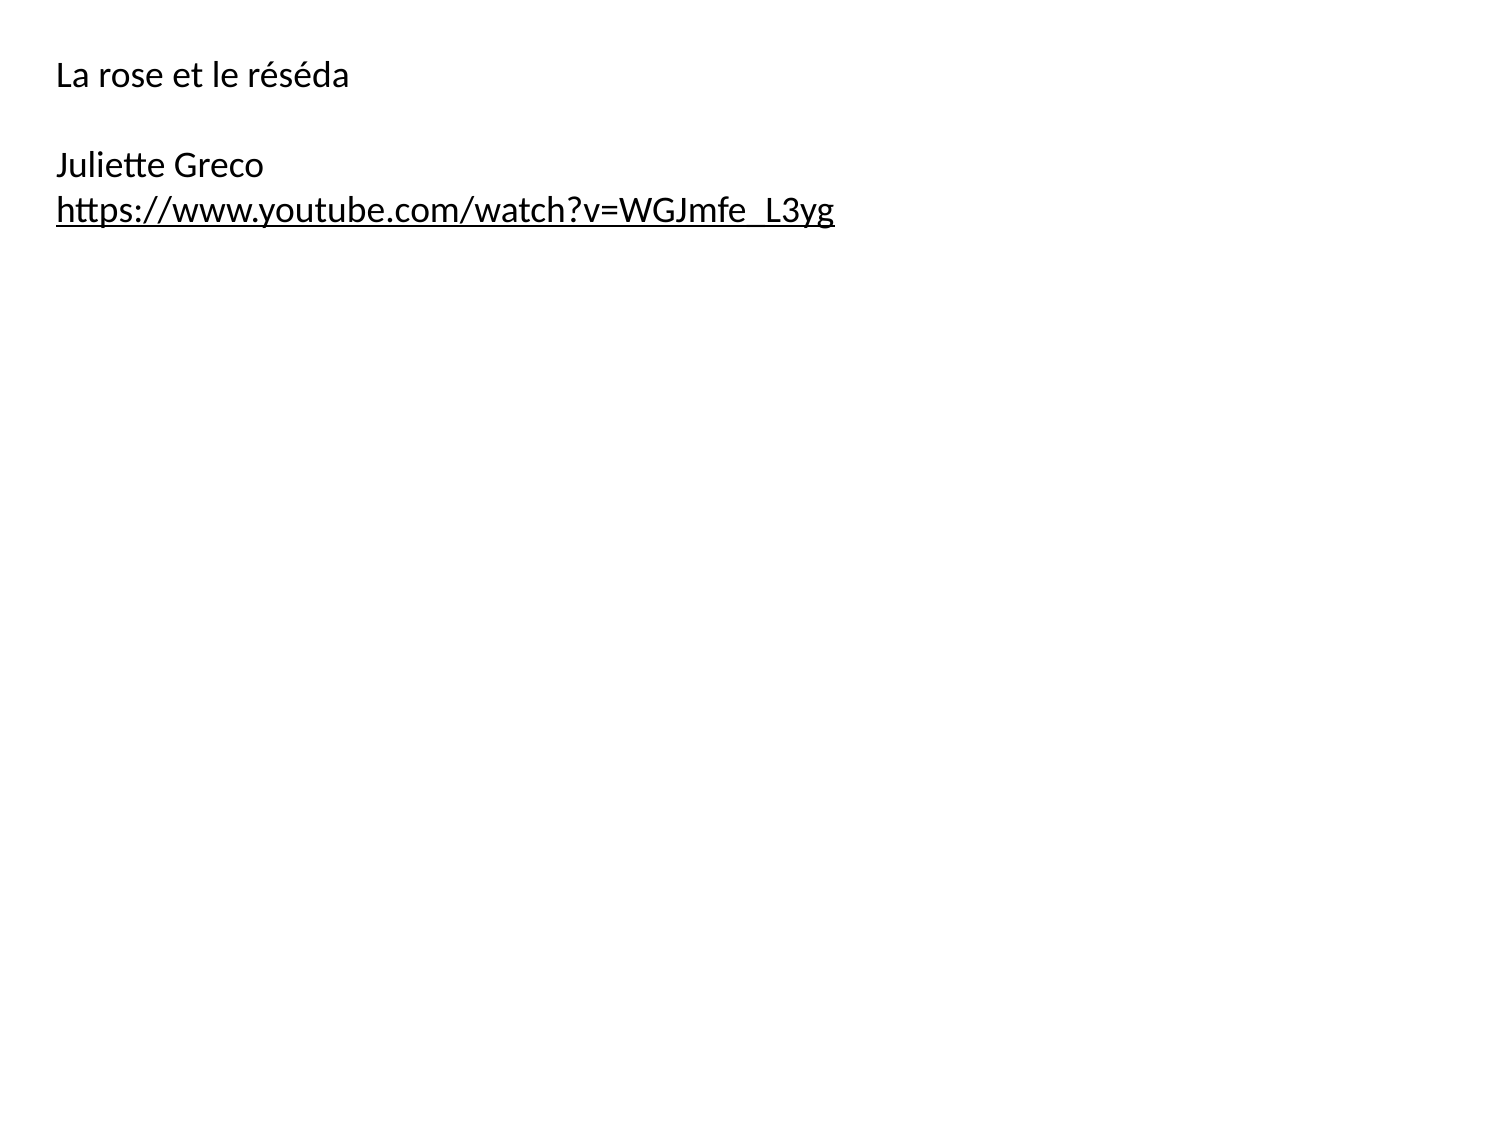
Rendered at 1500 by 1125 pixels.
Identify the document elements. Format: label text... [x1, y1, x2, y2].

text_box La rose et le réséda Juliette Greco https://www.youtube.com/watch?v=WGJmfe_L3yg [41, 42, 1117, 238]
